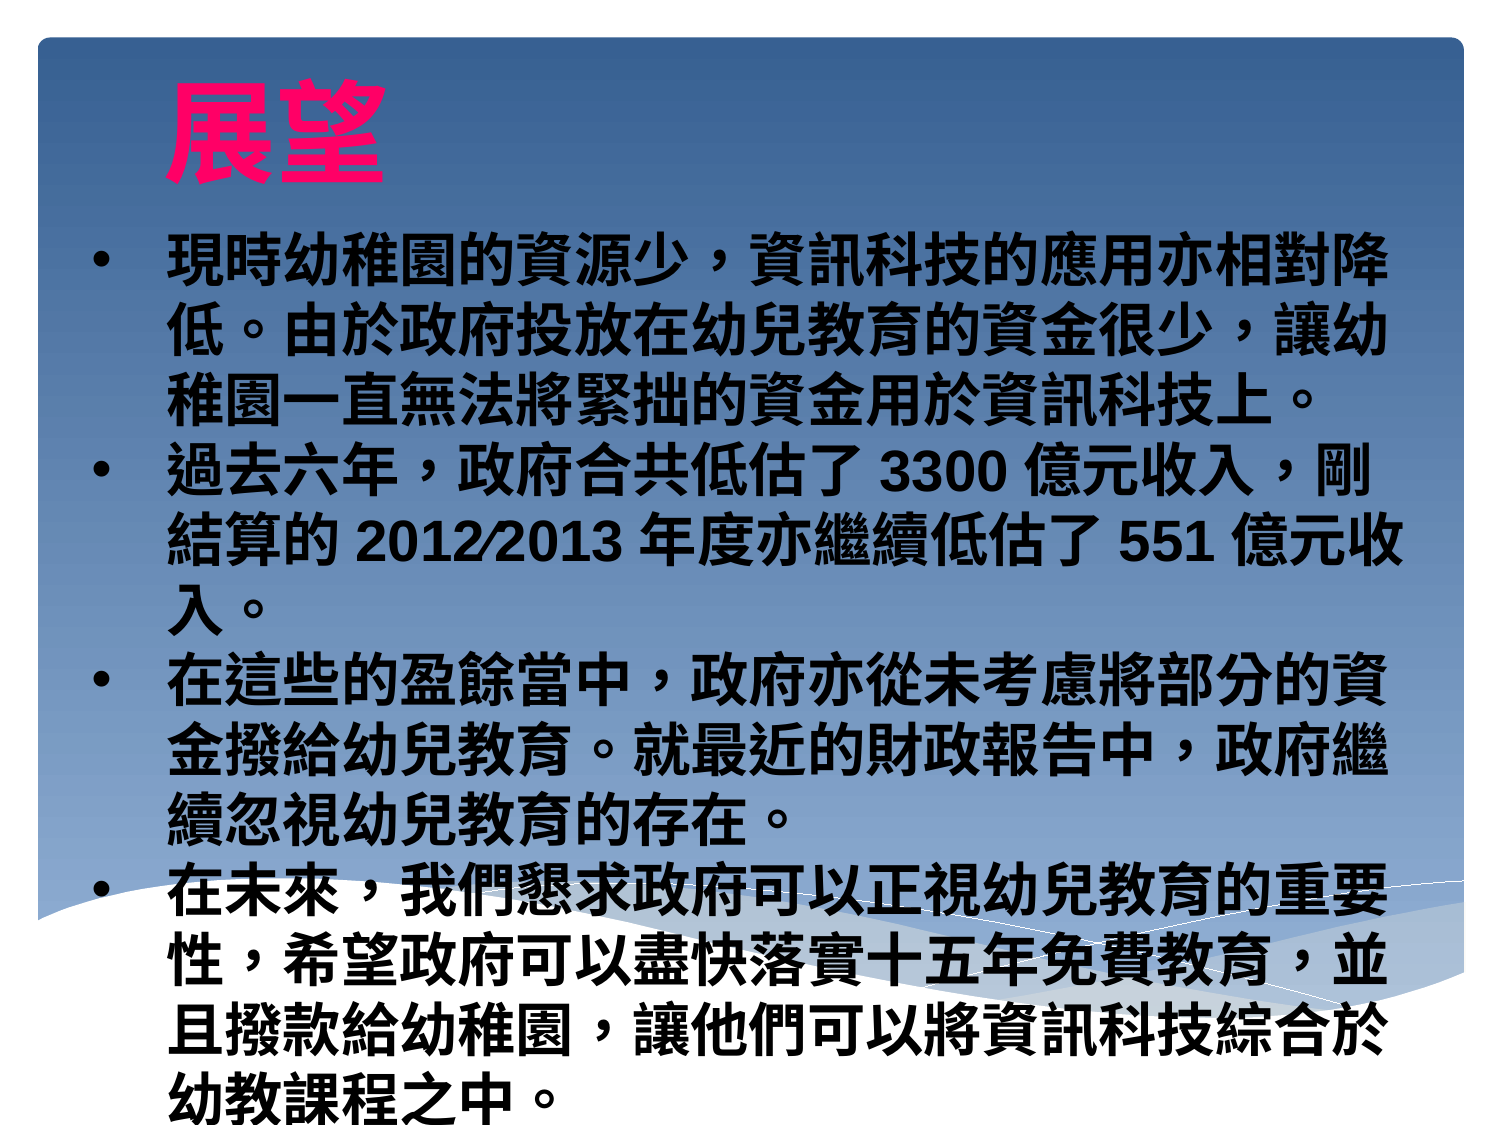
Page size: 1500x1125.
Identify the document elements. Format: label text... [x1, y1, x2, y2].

text_box 現時幼稚園的資源少，資訊科技的應用亦相對降低。由於政府投放在幼兒教育的資金很少，讓幼稚園一直無法將緊拙的資金用於資訊科技上。 過去六年，政府合共低估了3300億元收入，剛結算的2012∕2013年度亦繼續低估了551億元收入。 在這些的盈餘當中，政府亦從未考慮將部分的資金撥給幼兒教育。就最近的財政報告中，政府繼續忽視幼兒教育的存在。 在未來，我們懇求政府可以正視幼兒教育的重要性，希望政府可以盡快落實十五年免費教育，並且撥款給幼稚園，讓他們可以將資訊科技綜合於幼教課程之中。 [76, 216, 1436, 1125]
text_box 展望 [148, 54, 404, 205]
